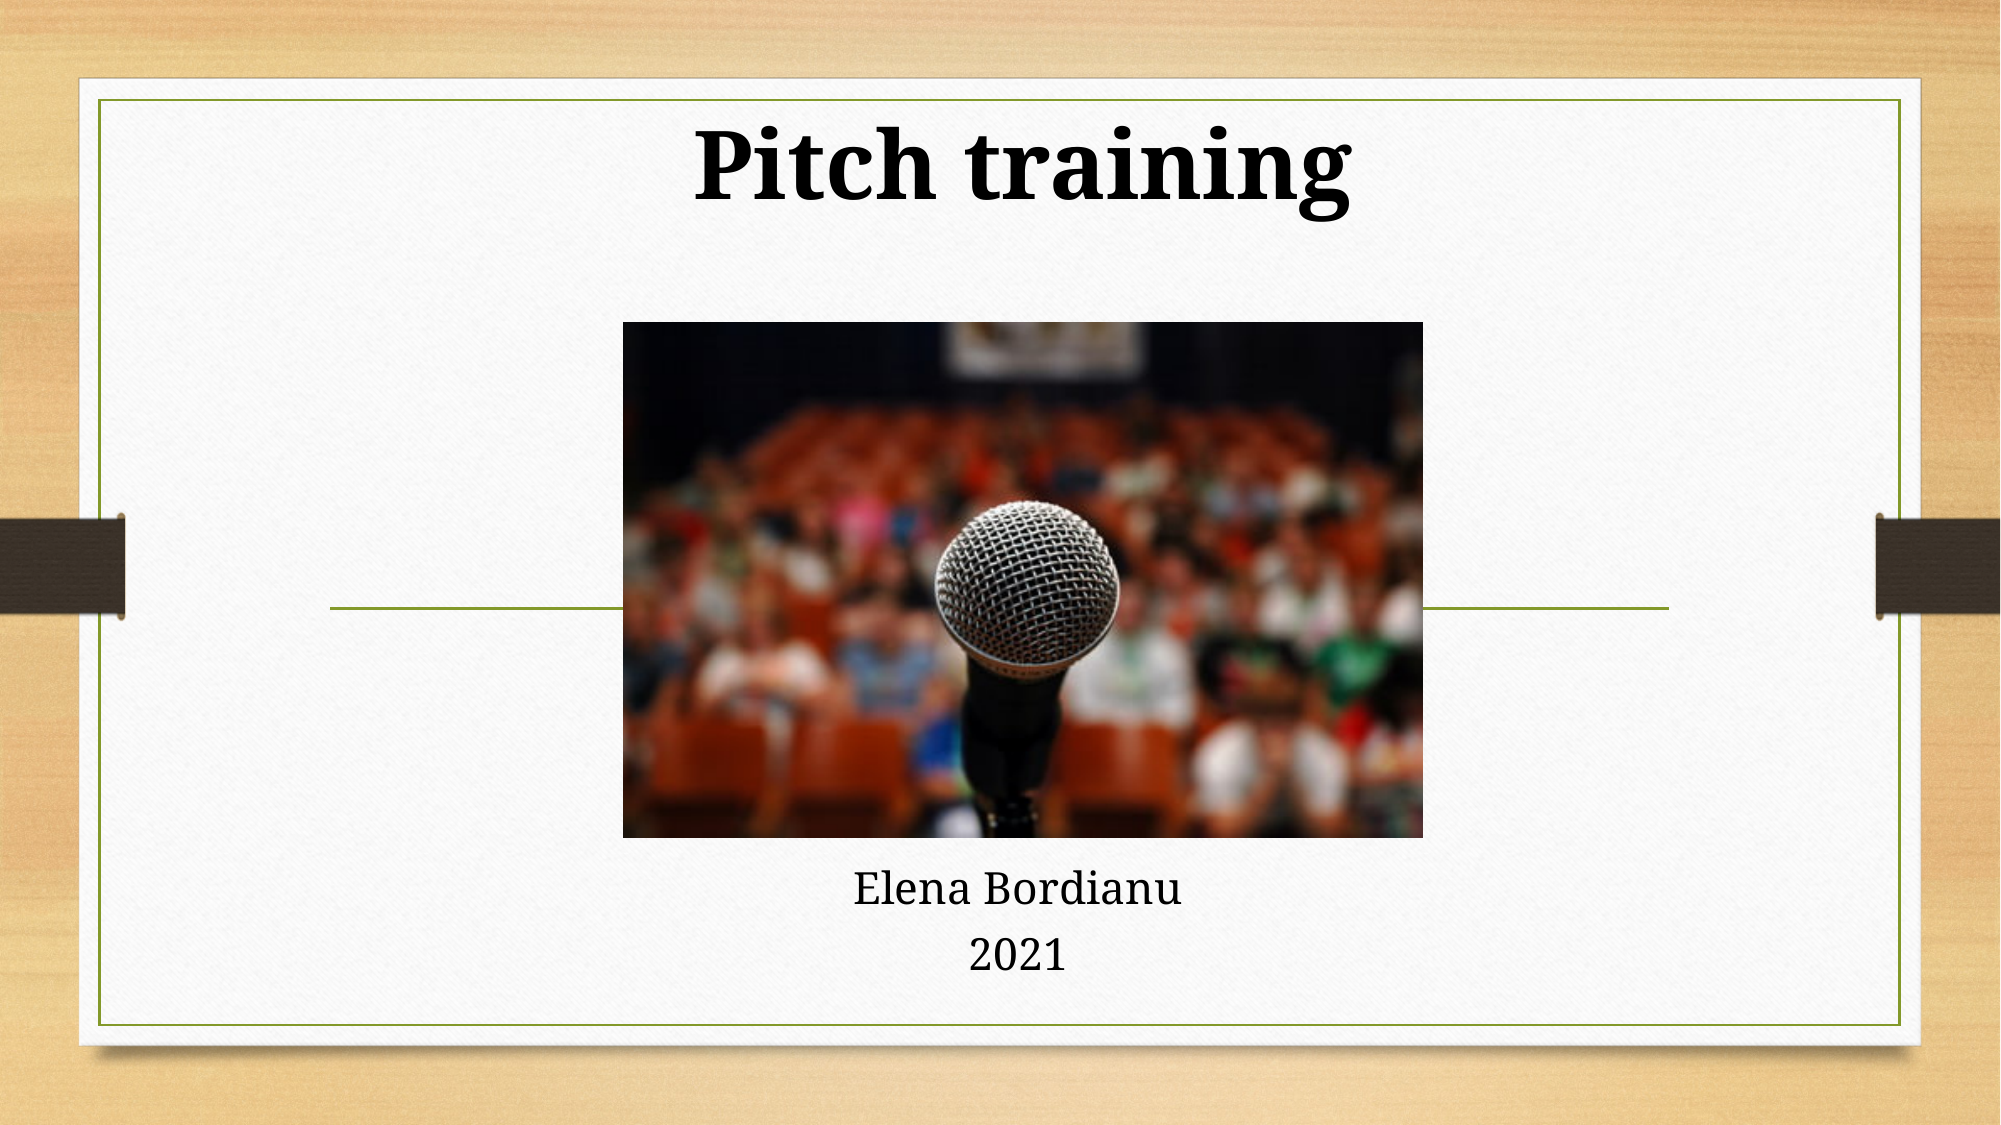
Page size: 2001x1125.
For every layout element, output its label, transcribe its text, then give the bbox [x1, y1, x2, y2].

text_box Elena Bordianu 2021 [527, 858, 1510, 988]
title Pitch training [295, 95, 1777, 226]
picture [0, 0, 2001, 1125]
